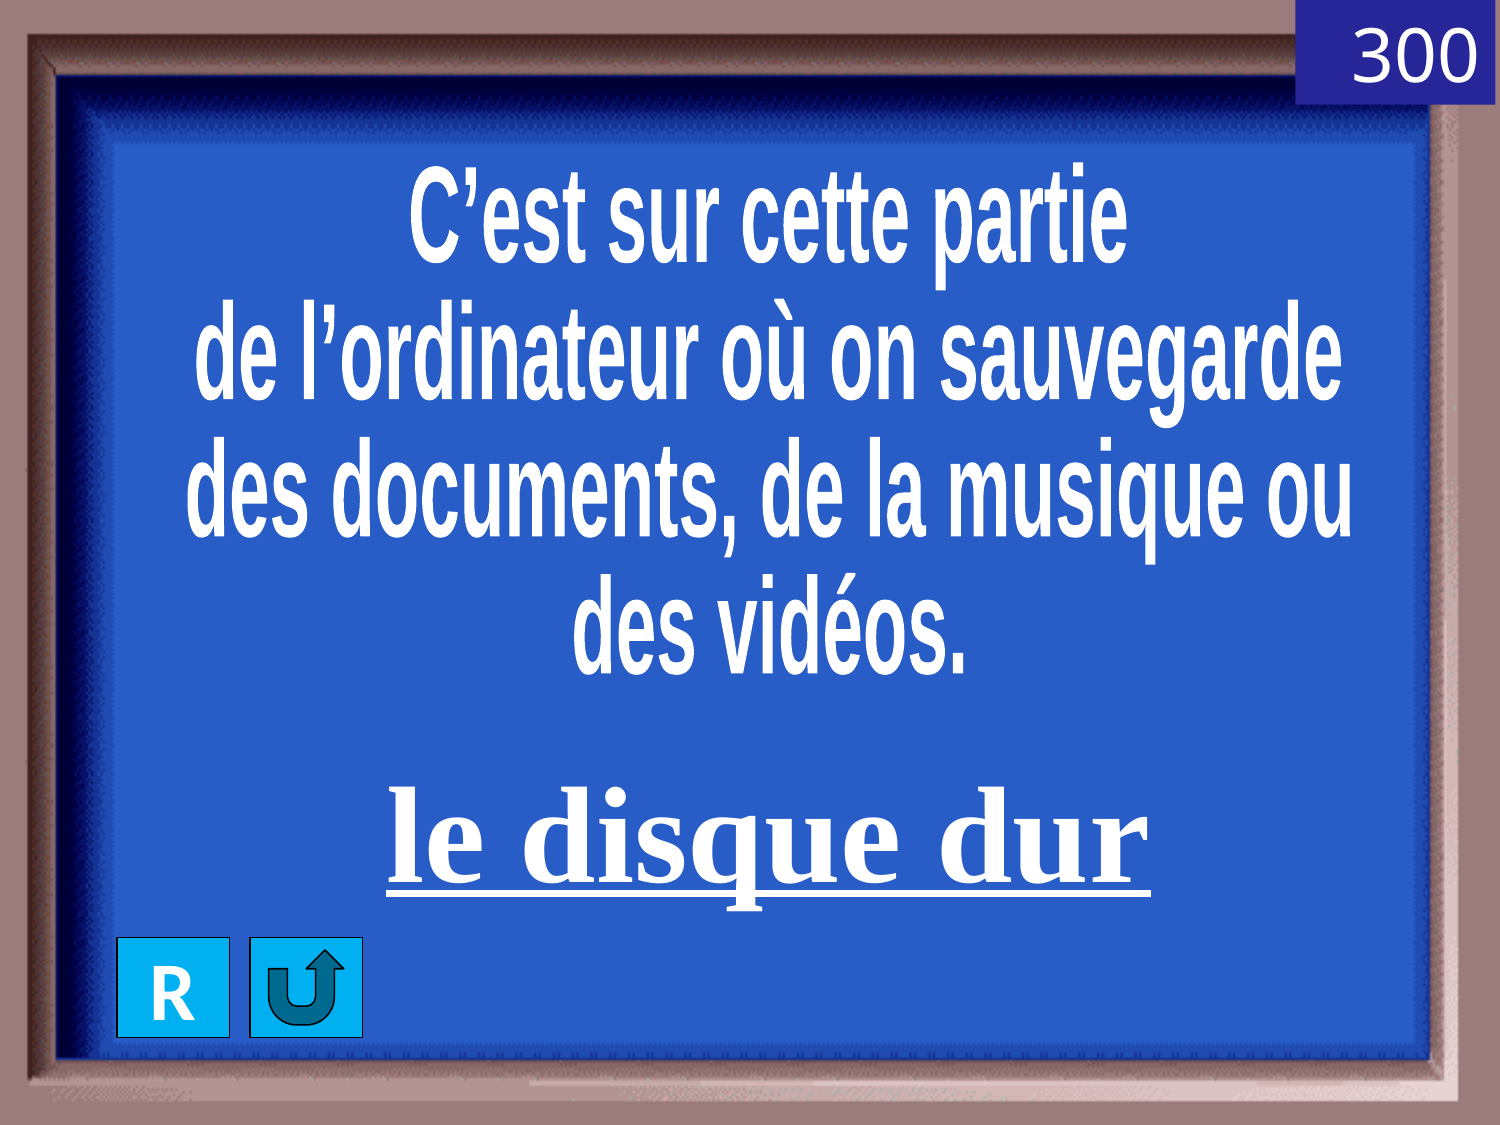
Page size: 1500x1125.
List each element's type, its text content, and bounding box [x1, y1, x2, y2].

text_box [249, 937, 363, 1038]
text_box R [116, 937, 230, 1038]
text_box 300 [1295, 0, 1496, 105]
text_box le disque dur [124, 737, 1413, 918]
picture [0, 0, 1500, 1125]
